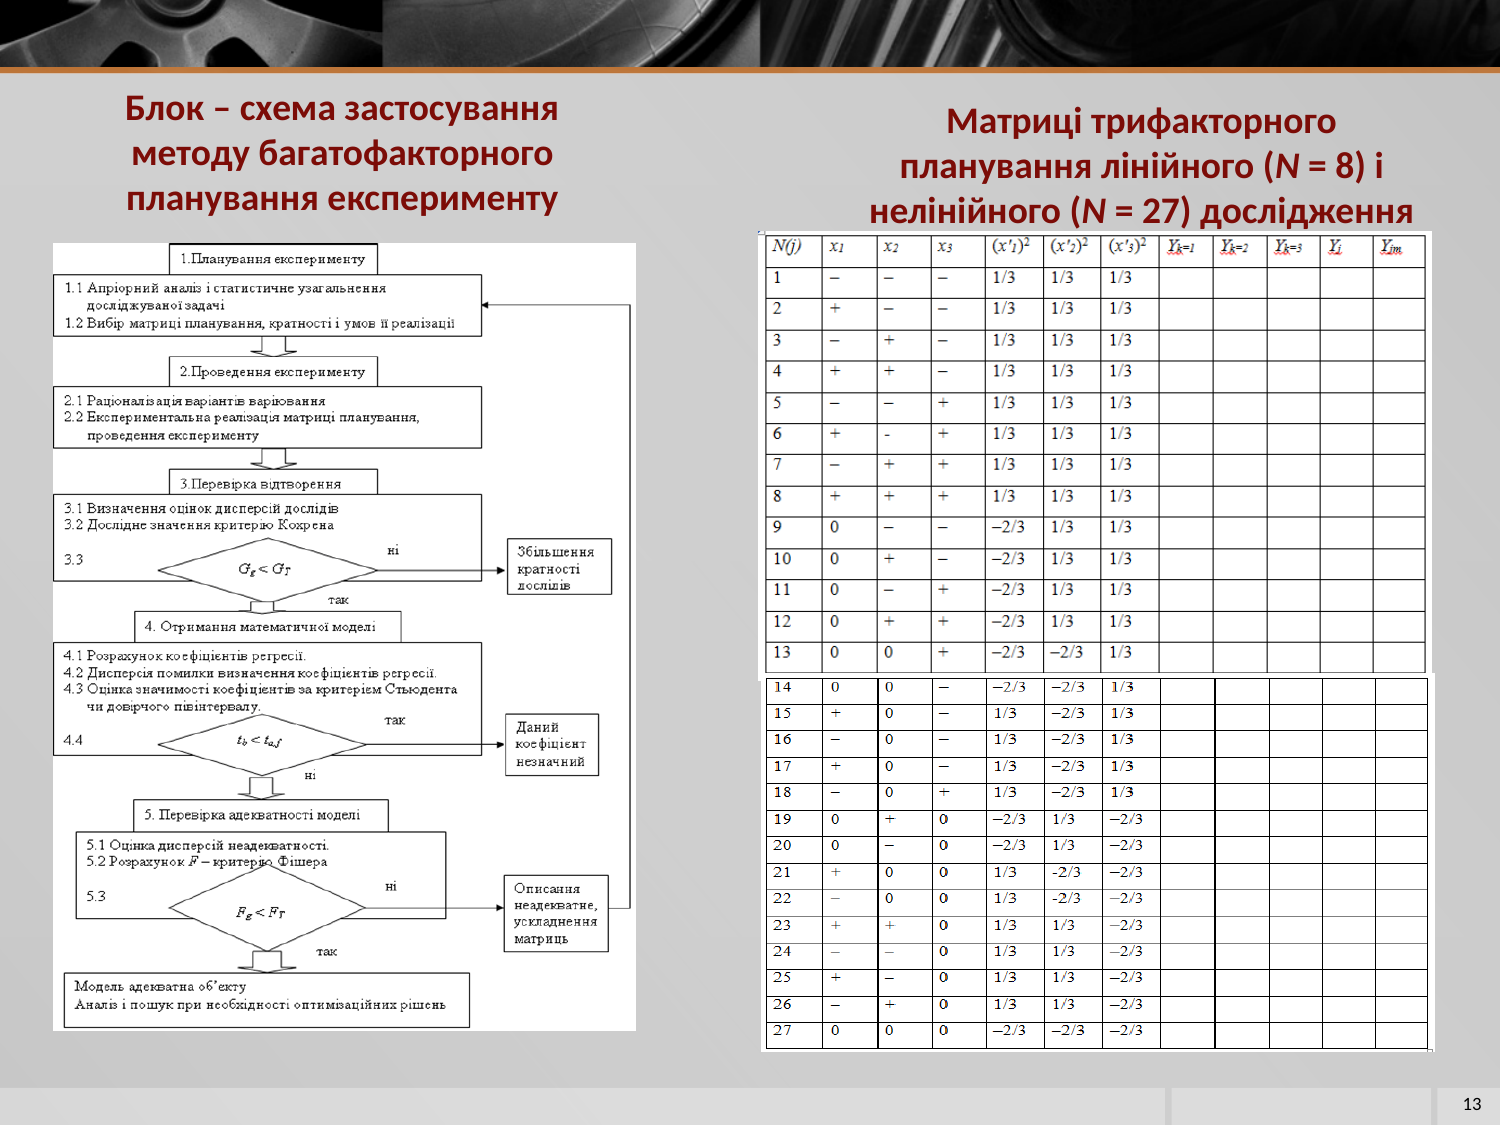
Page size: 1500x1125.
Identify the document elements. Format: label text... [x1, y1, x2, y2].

text_box Матриці трифакторного планування лінійного (N = 8) і нелінійного (N = 27) дослідження [860, 148, 1424, 231]
picture [0, 0, 1500, 67]
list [52, 243, 636, 1031]
slide_number 13 [1434, 1084, 1497, 1122]
title Блок – схема застосування методу багатофакторного планування експерименту [88, 113, 597, 232]
picture [758, 231, 1436, 1052]
